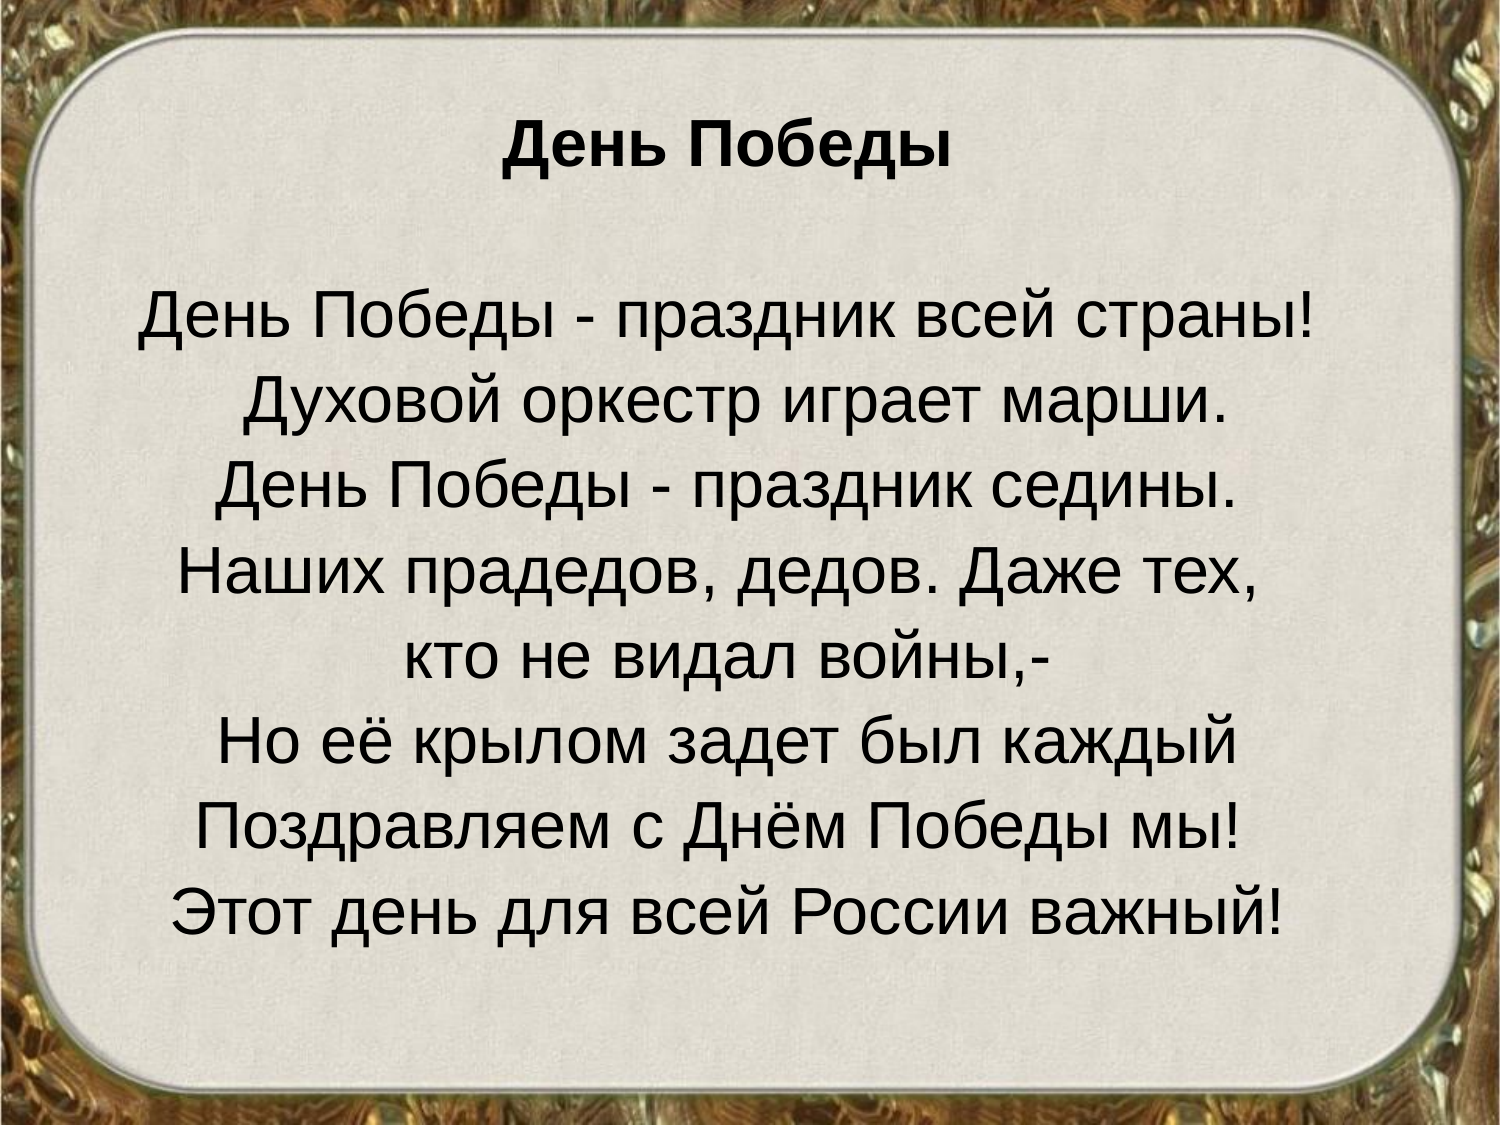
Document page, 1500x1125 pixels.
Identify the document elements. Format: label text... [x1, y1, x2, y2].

picture [0, 0, 1500, 1125]
list День Победы День Победы - праздник всей страны! Духовой оркестр играет марши. День Победы - праздник седины. Наших прадедов, дедов. Даже тех, кто не видал войны,- Но её крылом задет был каждый Поздравляем с Днём Победы мы! Этот день для всей России важный! [53, 101, 1404, 845]
